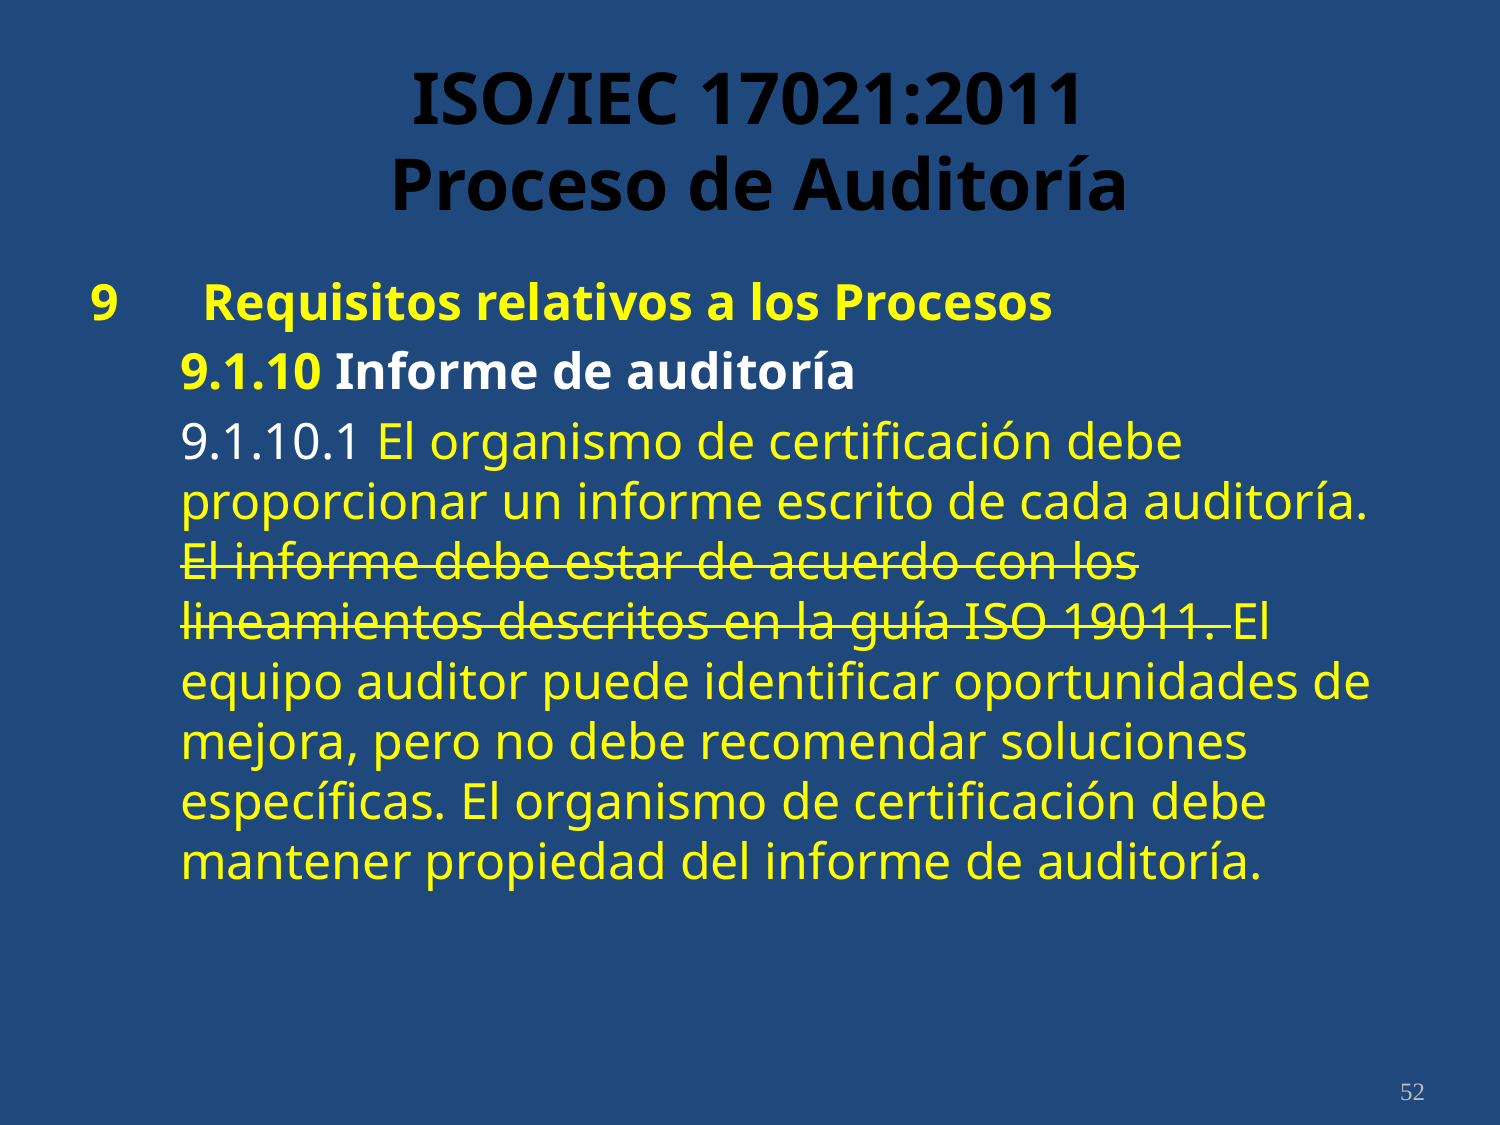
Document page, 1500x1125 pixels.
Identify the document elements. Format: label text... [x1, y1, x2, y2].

list 9 Requisitos relativos a los Procesos 9.1.10 Informe de auditoría 9.1.10.1 El organismo de certificación debe proporcionar un informe escrito de cada auditoría. El informe debe estar de acuerdo con los lineamientos descritos en la guía ISO 19011. El equipo auditor puede identificar oportunidades de mejora, pero no debe recomendar soluciones específicas. El organismo de certificación debe mantener propiedad del informe de auditoría. [74, 262, 1426, 1036]
slide_number 52 [1299, 1052, 1425, 1113]
title ISO/IEC 17021:2011 Proceso de Auditoría [75, 45, 1425, 233]
